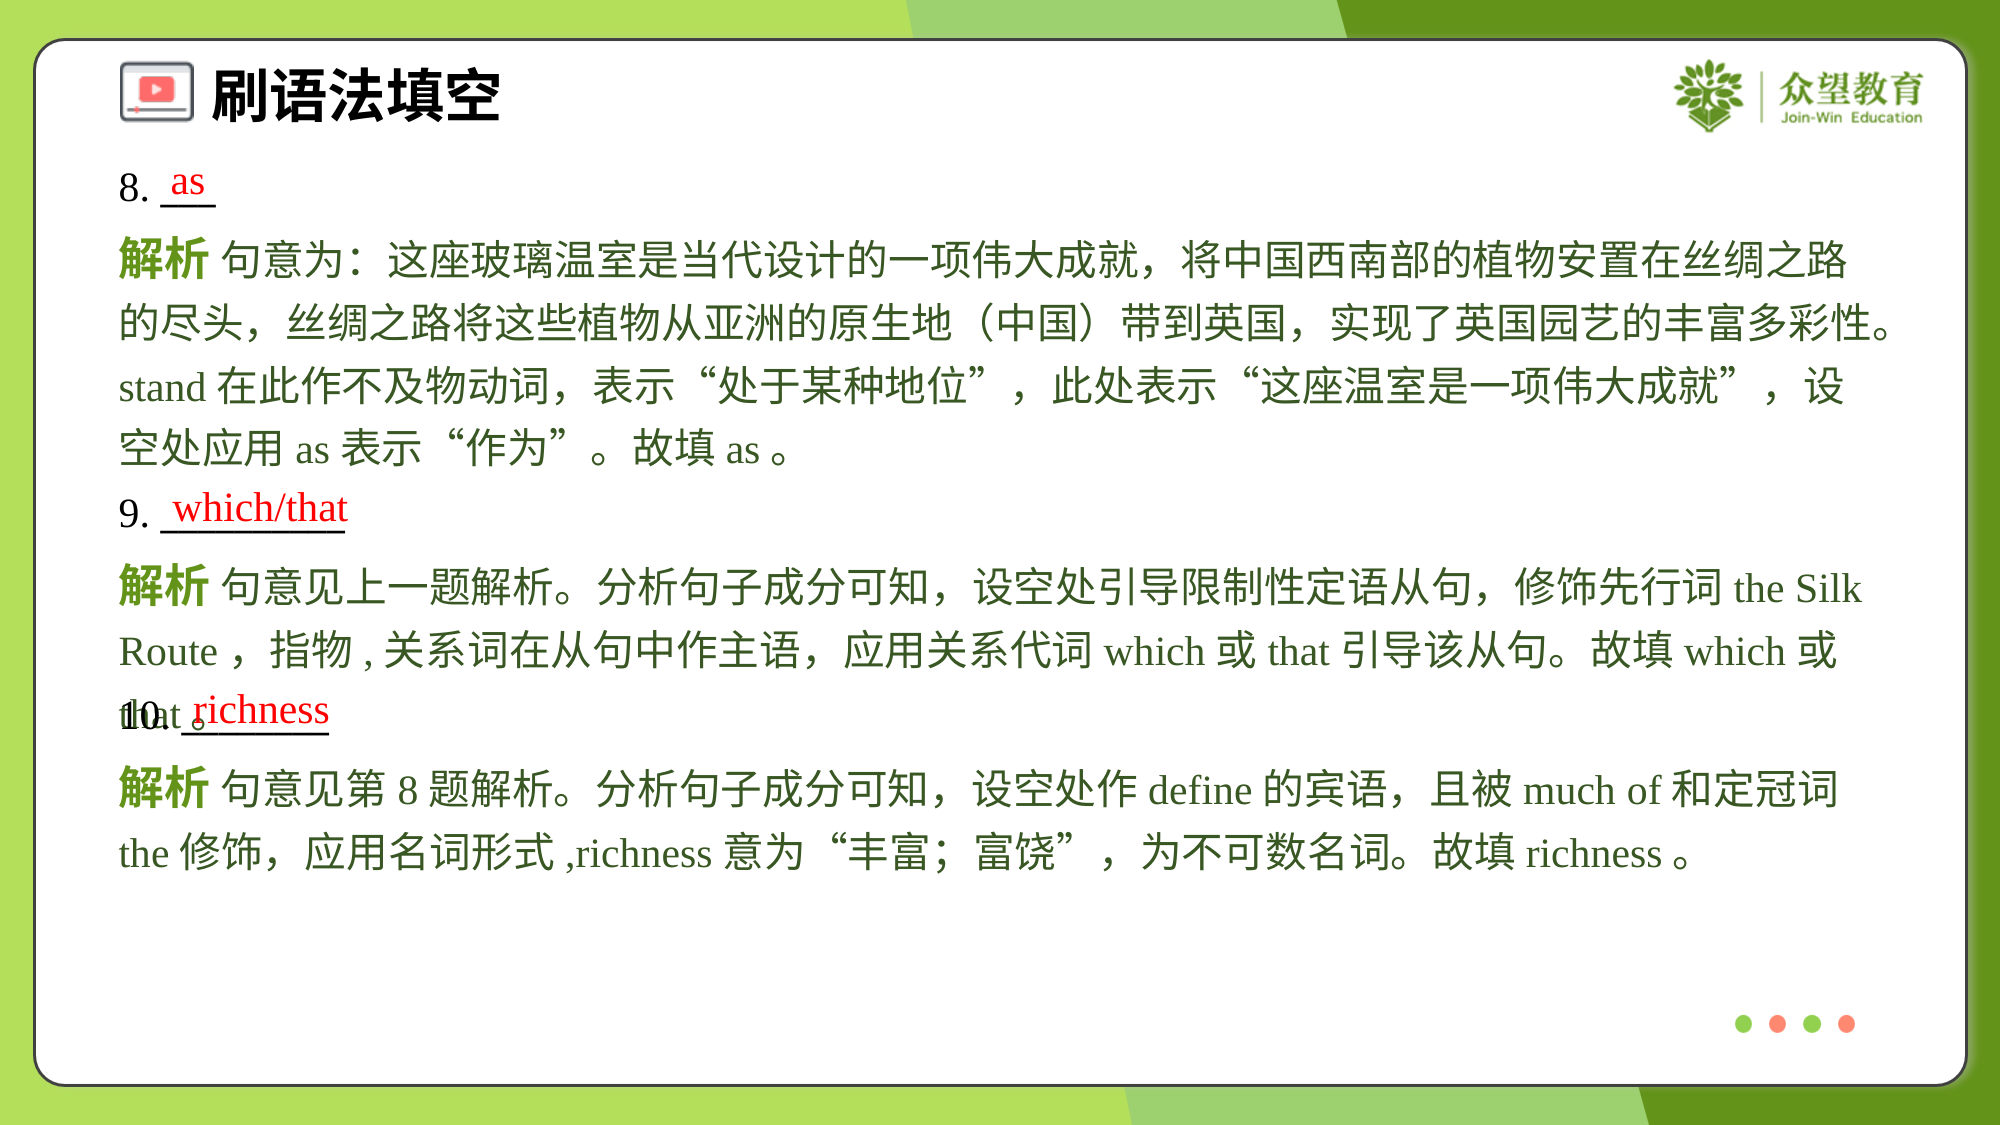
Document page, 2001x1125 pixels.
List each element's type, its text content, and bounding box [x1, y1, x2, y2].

text_box 解析 句意见上一题解析。分析句子成分可知，设空处引导限制性定语从句，修饰先行词the Silk Route，指物,关系词在从句中作主语，应用关系代词which或that引导该从句。故填which或that。 [118, 542, 1883, 670]
text_box 9. __________ [118, 473, 1883, 531]
text_box 解析 句意见第8题解析。分析句子成分可知，设空处作define的宾语，且被much of和定冠词the修饰，应用名词形式,richness意为“丰富；富饶”，为不可数名词。故填richness。 [118, 744, 1883, 872]
text_box 解析 句意为：这座玻璃温室是当代设计的一项伟大成就，将中国西南部的植物安置在丝绸之路的尽头，丝绸之路将这些植物从亚洲的原生地（中国）带到英国，实现了英国园艺的丰富多彩性。stand在此作不及物动词，表示“处于某种地位”，此处表示“这座温室是一项伟大成就”，设空处应用as表示“作为”。故填as。 [118, 215, 1883, 468]
text_box as [165, 140, 210, 199]
text_box 8. ___ [118, 146, 1883, 204]
picture [0, 0, 2000, 1125]
text_box richness [188, 669, 335, 727]
text_box 10. ________ [118, 675, 1883, 733]
text_box which/that [167, 467, 353, 525]
